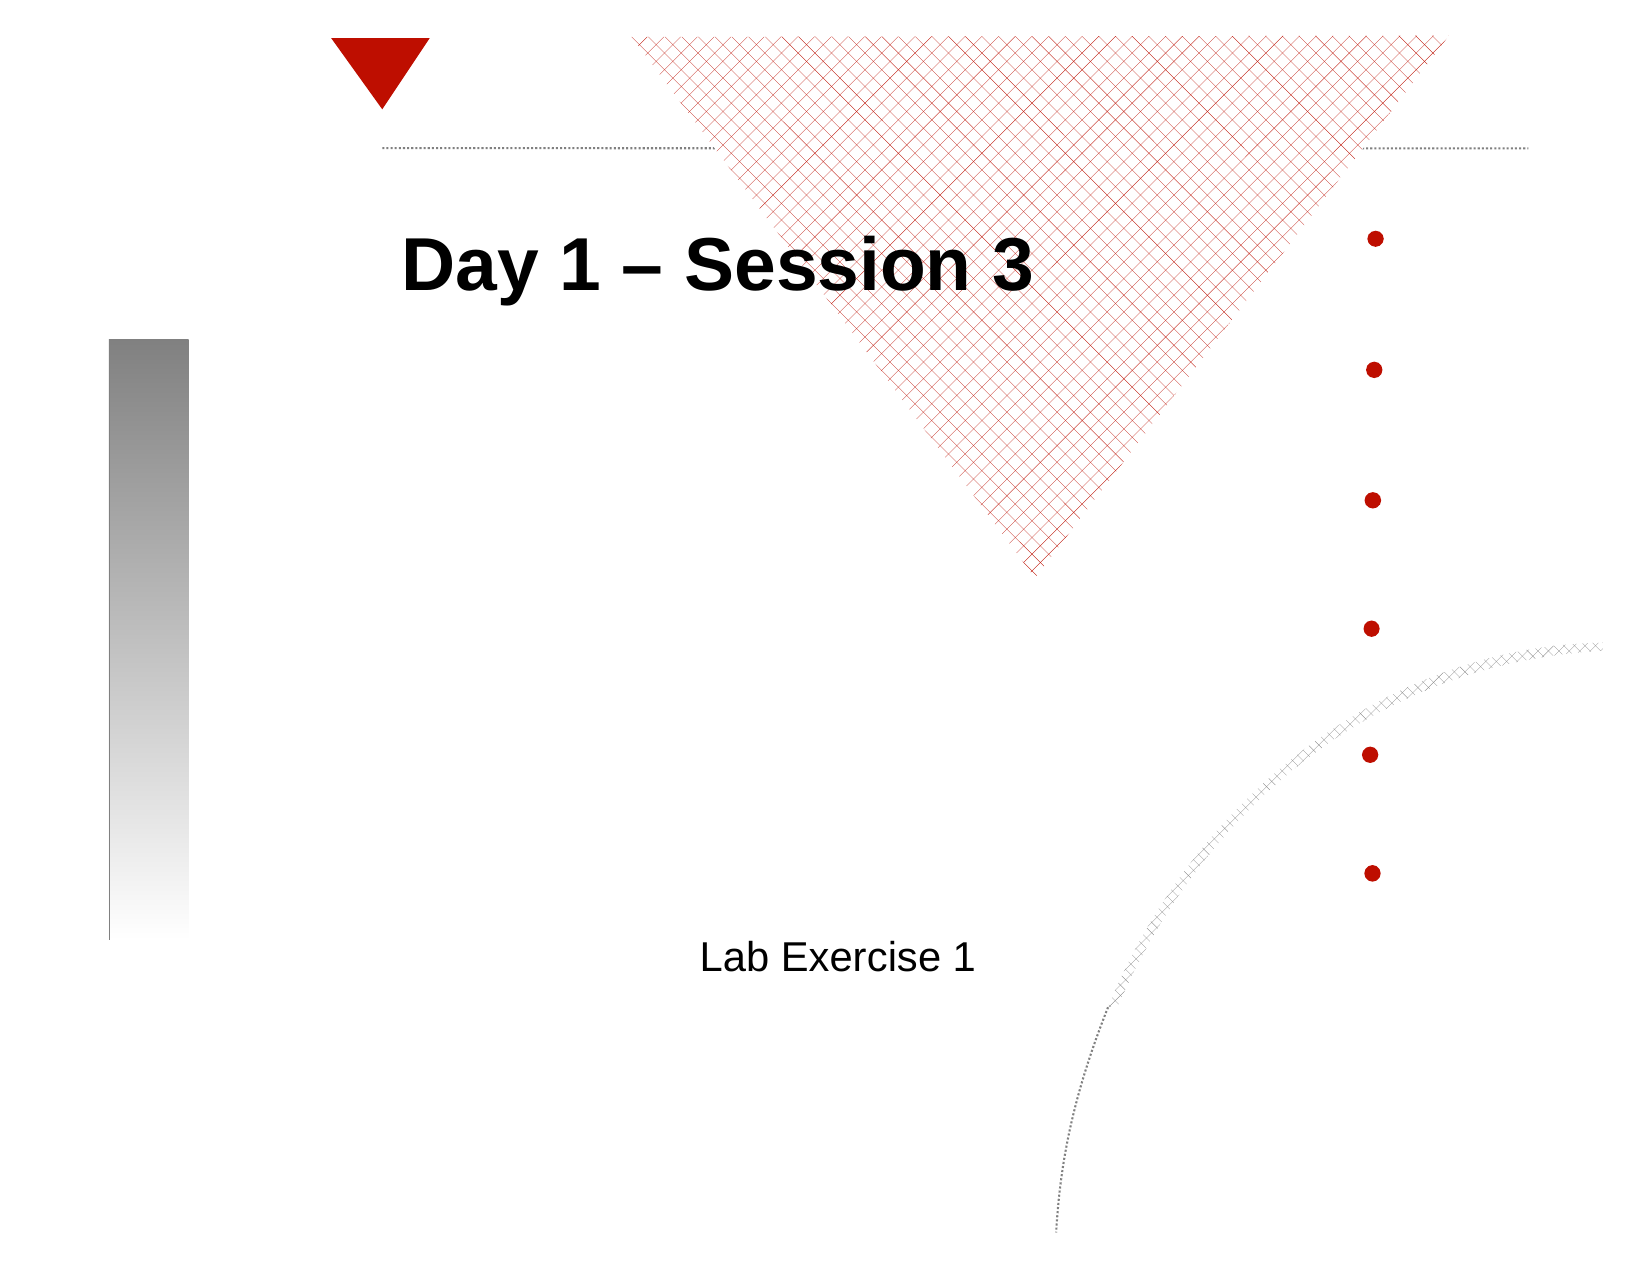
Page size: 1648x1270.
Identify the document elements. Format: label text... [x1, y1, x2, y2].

title Day 1 – Session 3 [386, 159, 1549, 362]
subtitle Lab Exercise 1 [261, 922, 1415, 994]
